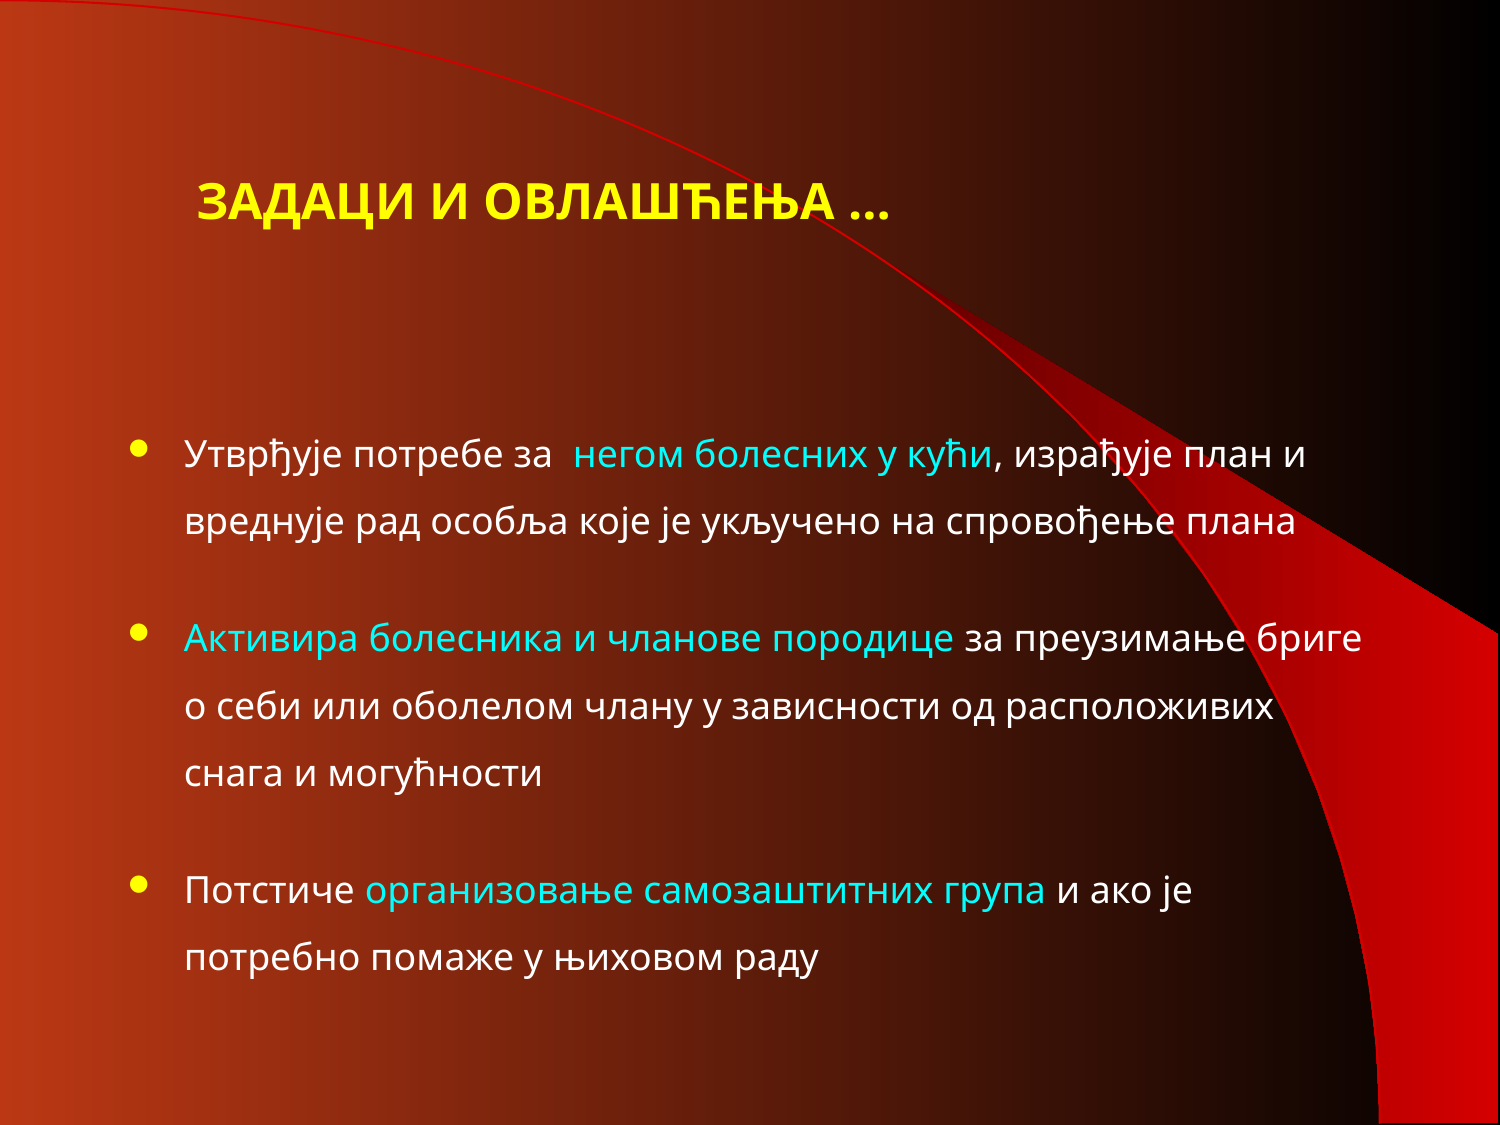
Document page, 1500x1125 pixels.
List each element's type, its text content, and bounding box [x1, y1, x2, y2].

title ЗАДАЦИ И ОВЛАШЋЕЊА … [137, 137, 951, 263]
list Утврђује потребе за негом болесних у кући, израђује план и вреднује рад особља које је укључено на спровођење плана Активира болесника и чланове породице за преузимање бриге о себи или оболелом члану у зависности од расположивих снага и могућности Потстиче организовање самозаштитних група и ако је потребно помаже у њиховом раду [112, 399, 1388, 1075]
